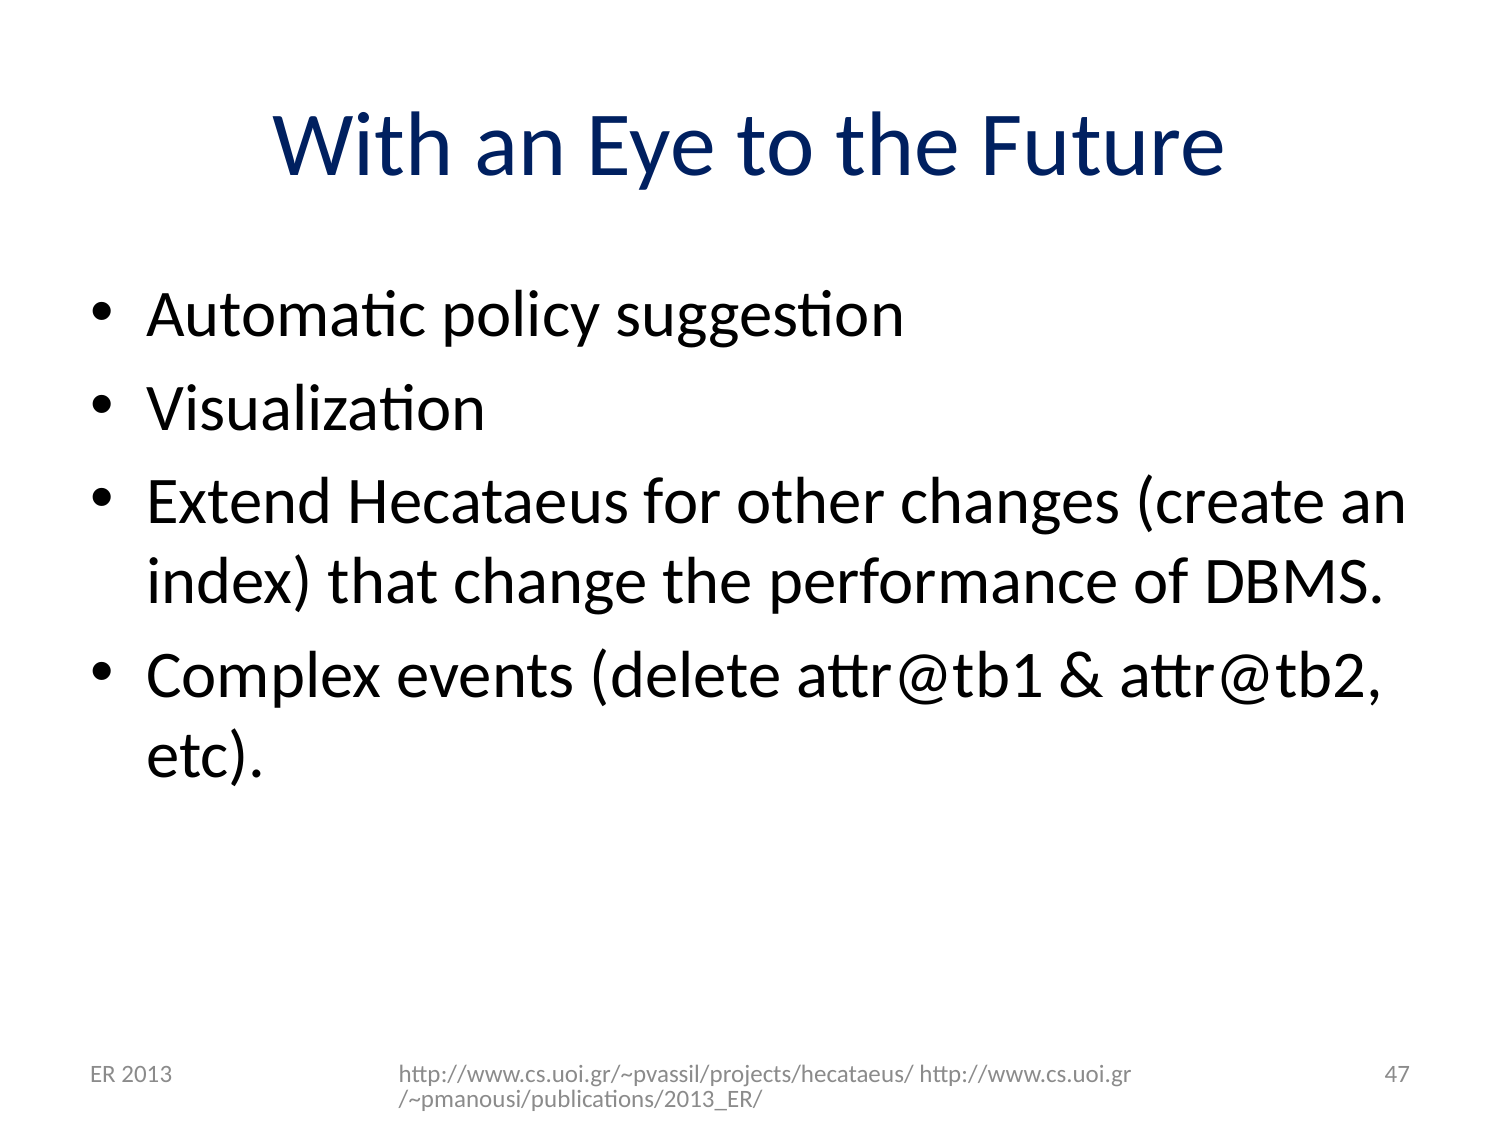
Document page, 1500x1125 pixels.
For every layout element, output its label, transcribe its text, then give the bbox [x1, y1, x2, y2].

slide_number 47 [1152, 1042, 1425, 1103]
list Automatic policy suggestion Visualization Extend Hecataeus for other changes (create an index) that change the performance of DBMS. Complex events (delete attr@tb1 & attr@tb2, etc). [75, 262, 1425, 1005]
footer http://www.cs.uoi.gr/~pvassil/projects/hecataeus/ http://www.cs.uoi.gr/~pmanousi/publications/2013_ER/ [425, 1042, 1152, 1103]
slide_number ER 2013 [75, 1042, 425, 1103]
title With an Eye to the Future [75, 45, 1425, 233]
